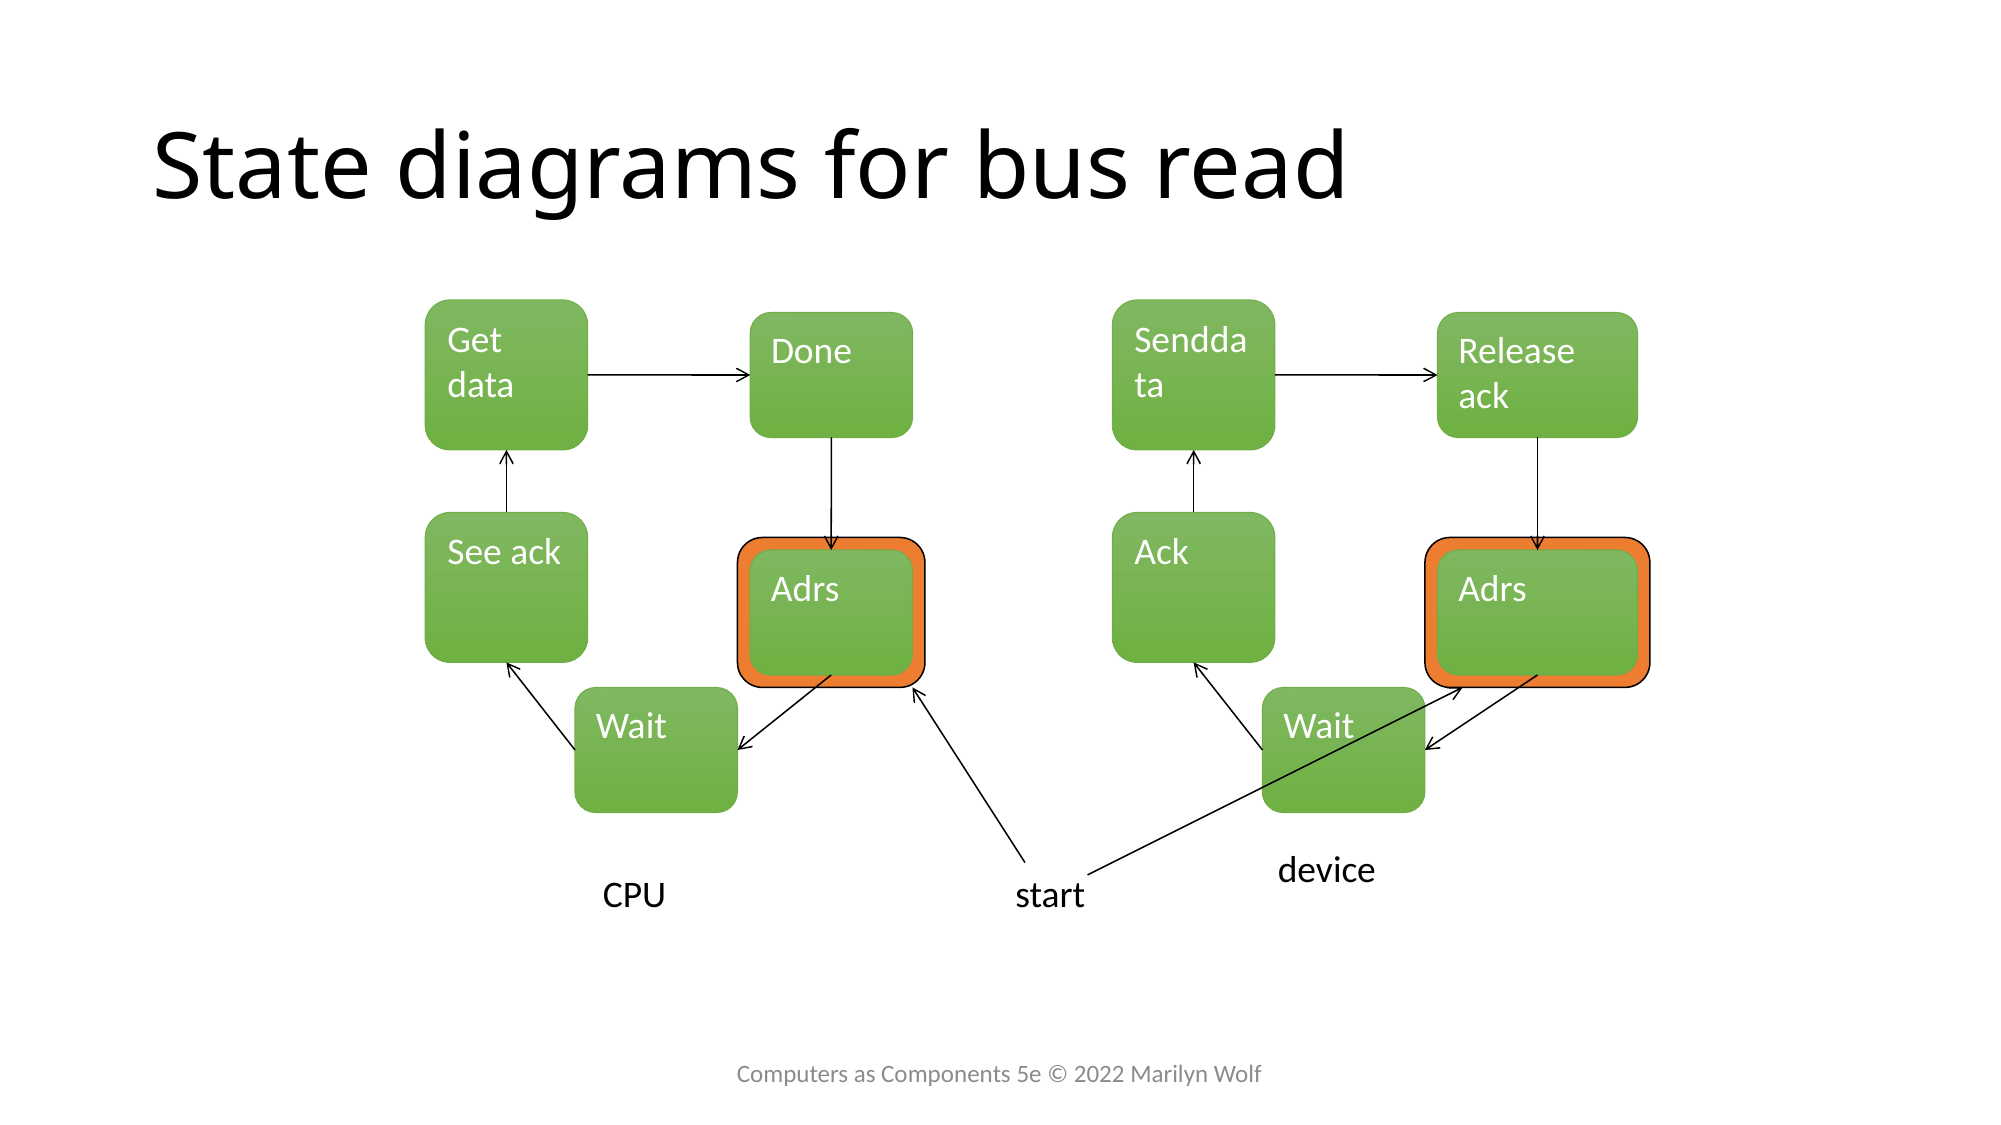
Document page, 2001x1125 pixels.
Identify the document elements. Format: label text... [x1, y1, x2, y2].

text_box CPU [588, 862, 682, 923]
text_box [1193, 662, 1263, 687]
title State diagrams for bus read [137, 59, 1863, 278]
text_box [822, 537, 925, 688]
footer Computers as Components 5e © 2022 Marilyn Wolf [662, 1042, 1338, 1103]
text_box Ack [1111, 511, 1276, 663]
text_box Get data [424, 299, 589, 451]
text_box Adrs [749, 549, 913, 676]
text_box [1424, 537, 1536, 687]
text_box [1443, 656, 1519, 769]
text_box See ack [424, 511, 589, 663]
text_box Release ack [1436, 311, 1639, 439]
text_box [506, 662, 575, 750]
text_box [746, 665, 822, 760]
text_box [1521, 537, 1650, 688]
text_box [1087, 687, 1463, 875]
text_box Adrs [1436, 549, 1639, 676]
text_box start [1000, 862, 1101, 923]
text_box device [1263, 875, 1392, 898]
text_box [737, 537, 830, 682]
text_box Done [749, 311, 914, 439]
text_box Wait [574, 686, 739, 814]
text_box Senddata [1111, 299, 1276, 451]
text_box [881, 718, 1057, 832]
